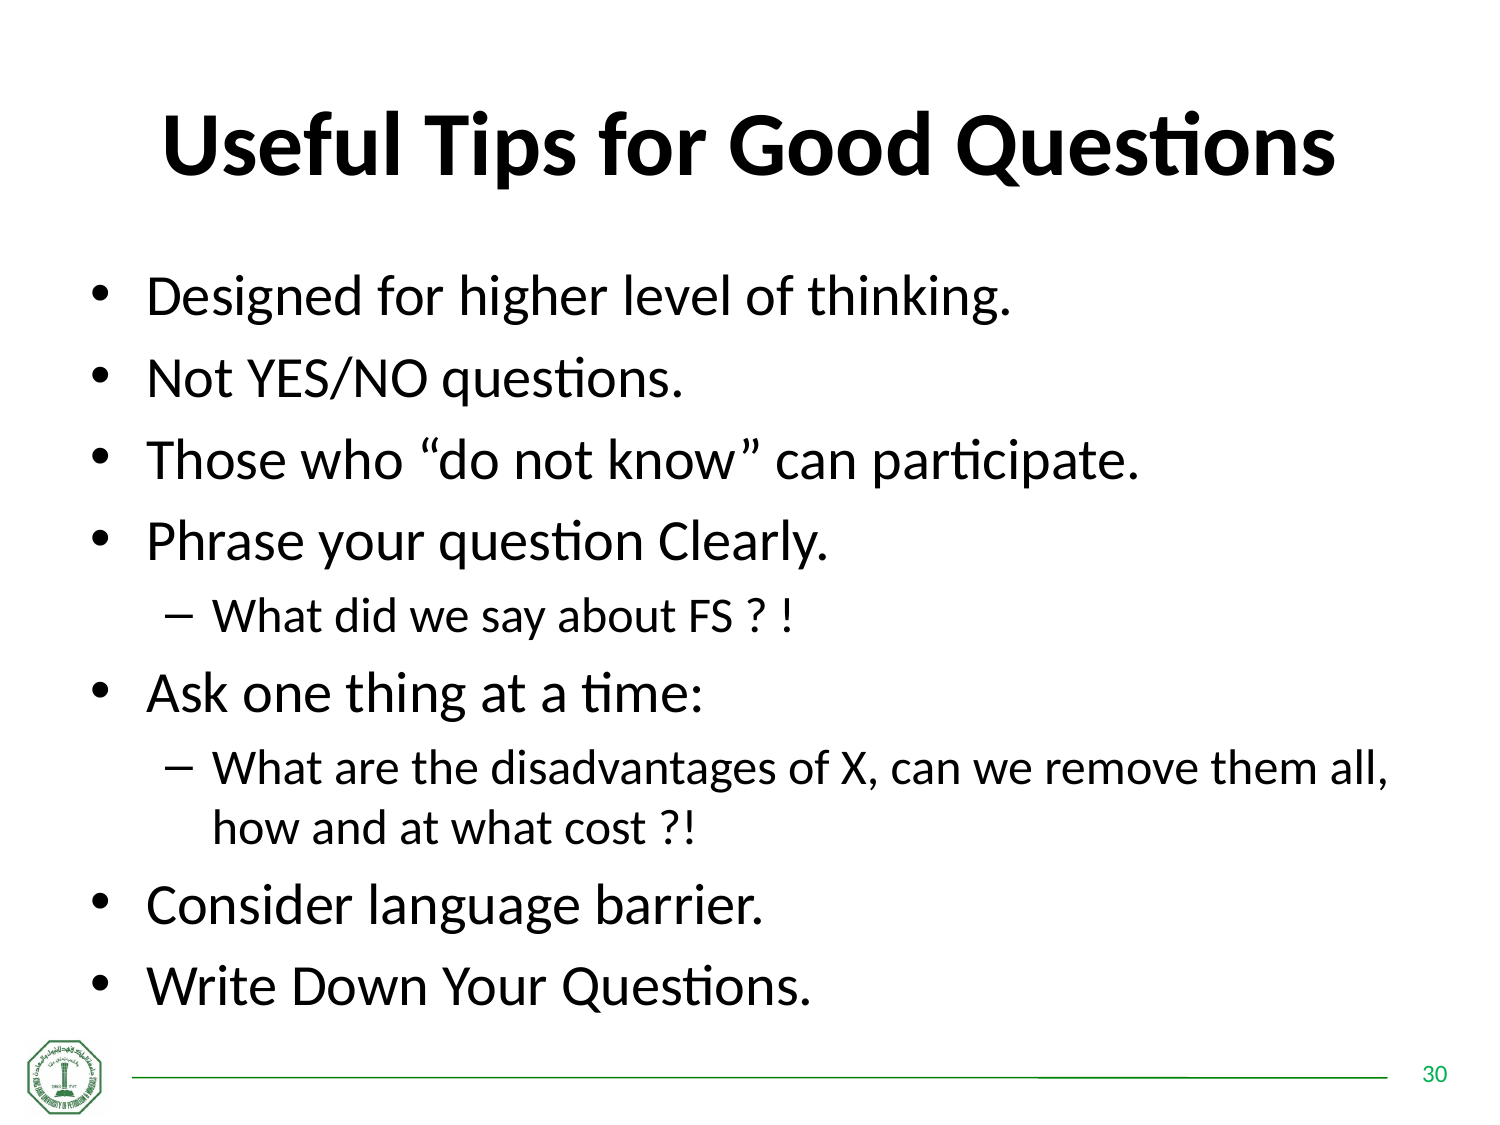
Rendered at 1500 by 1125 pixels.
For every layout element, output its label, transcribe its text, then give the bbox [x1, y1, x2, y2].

picture [25, 1038, 110, 1117]
list Designed for higher level of thinking. Not YES/NO questions. Those who “do not know” can participate. Phrase your question Clearly. What did we say about FS ? ! Ask one thing at a time: What are the disadvantages of X, can we remove them all, how and at what cost ?! Consider language barrier. Write Down Your Questions. [75, 249, 1425, 1050]
title Useful Tips for Good Questions [75, 45, 1425, 233]
slide_number 30 [1387, 1042, 1463, 1103]
